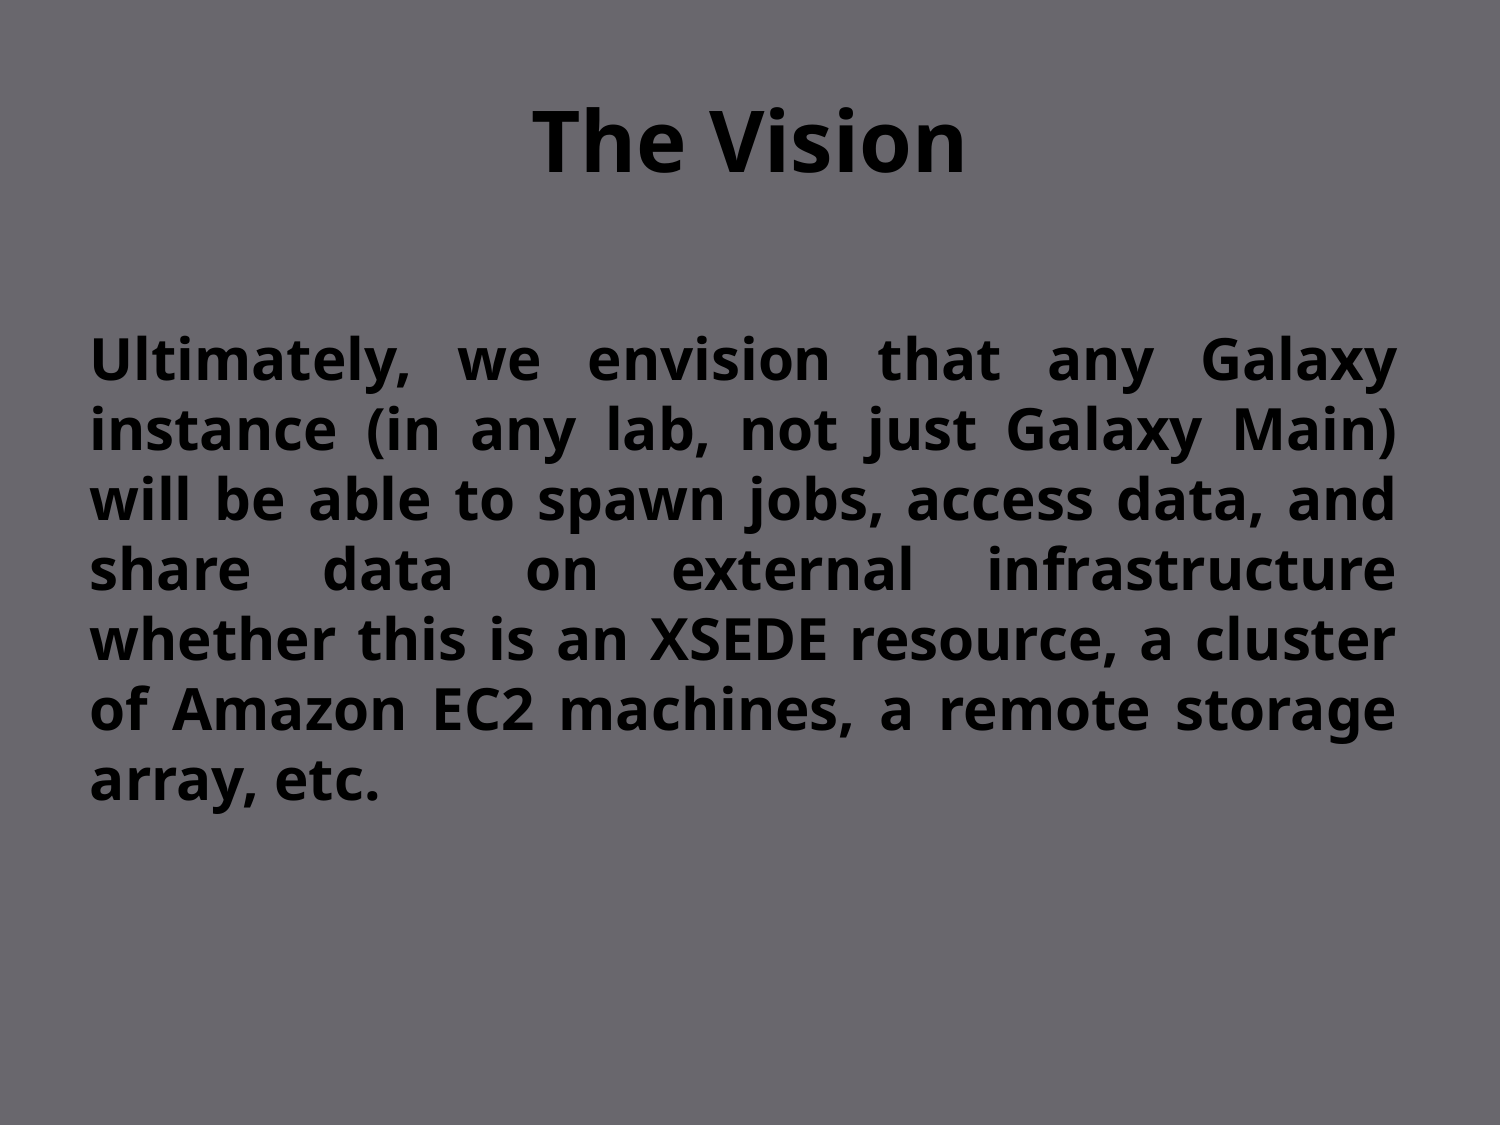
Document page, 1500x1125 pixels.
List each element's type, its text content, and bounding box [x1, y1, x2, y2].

list Ultimately, we envision that any Galaxy instance (in any lab, not just Galaxy Main) will be able to spawn jobs, access data, and share data on external infrastructure whether this is an XSEDE resource, a cluster of Amazon EC2 machines, a remote storage array, etc. [75, 314, 1413, 1088]
title The Vision [75, 45, 1425, 233]
